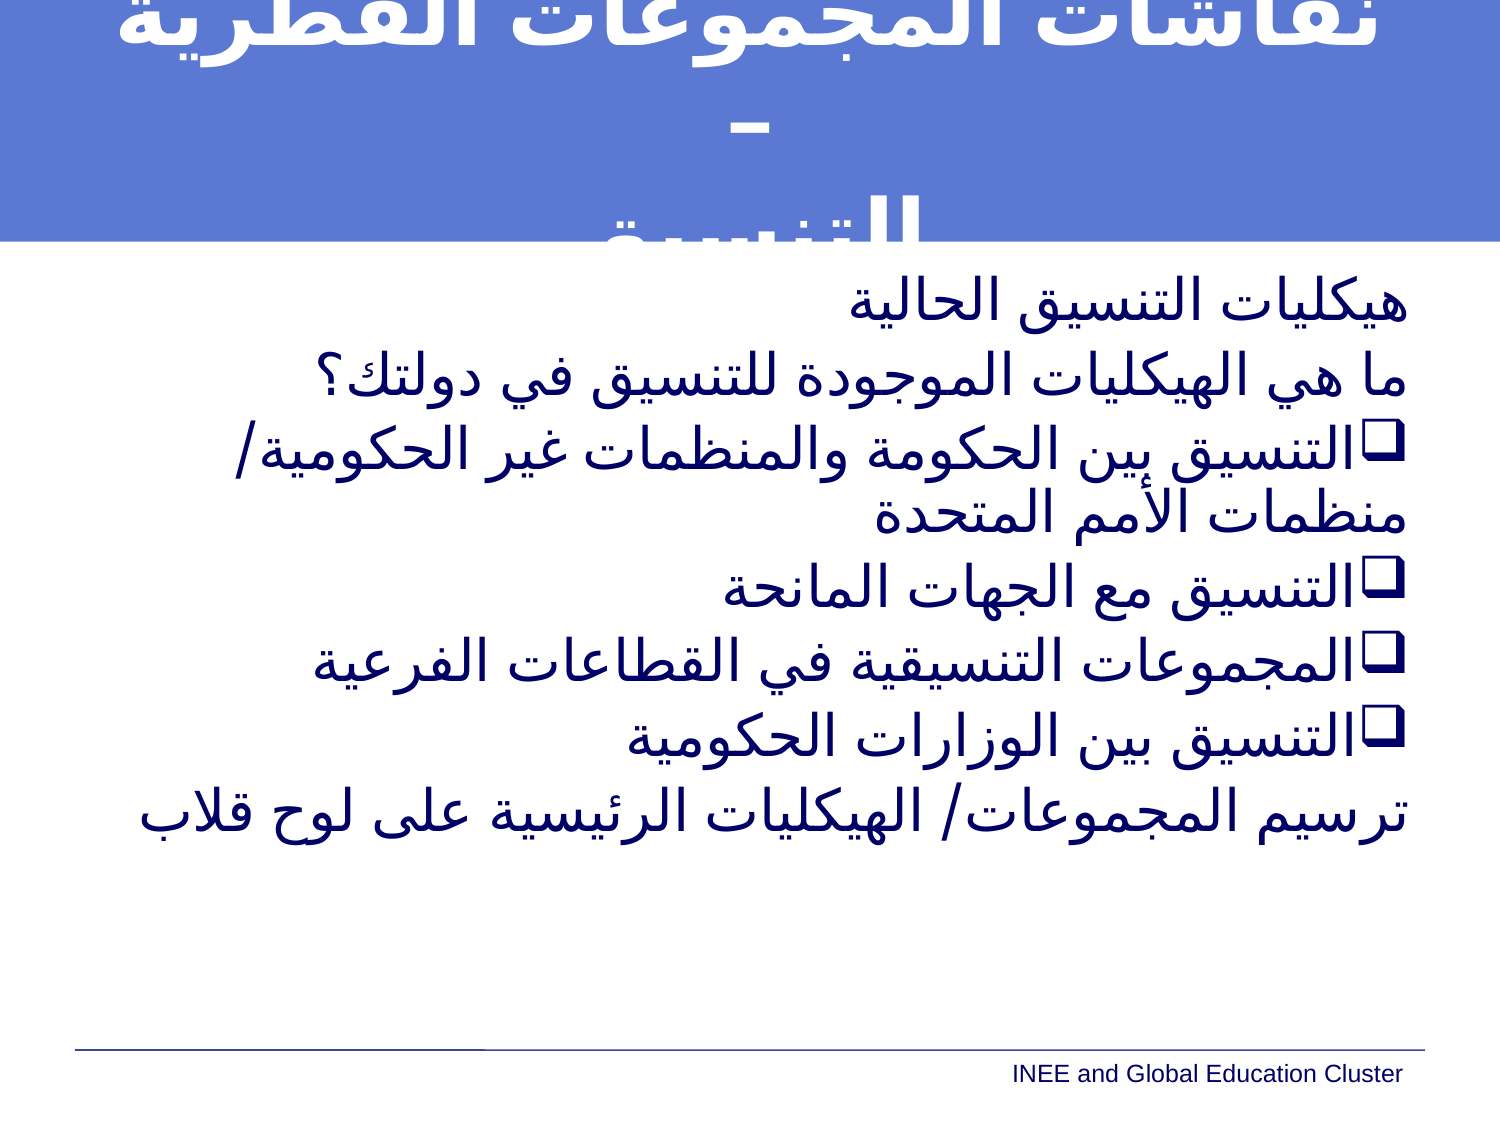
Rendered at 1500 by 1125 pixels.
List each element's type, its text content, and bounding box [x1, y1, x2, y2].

title نقاشات المجموعات القطرية – التنسيق [74, 24, 1426, 213]
footer INEE and Global Education Cluster [75, 1049, 1427, 1103]
list هيكليات التنسيق الحالية ما هي الهيكليات الموجودة للتنسيق في دولتك؟ التنسيق بين الحكومة والمنظمات غير الحكومية/ منظمات الأمم المتحدة التنسيق مع الجهات المانحة المجموعات التنسيقية في القطاعات الفرعية التنسيق بين الوزارات الحكومية ترسيم المجموعات/ الهيكليات الرئيسية على لوح قلاب [74, 262, 1426, 1006]
